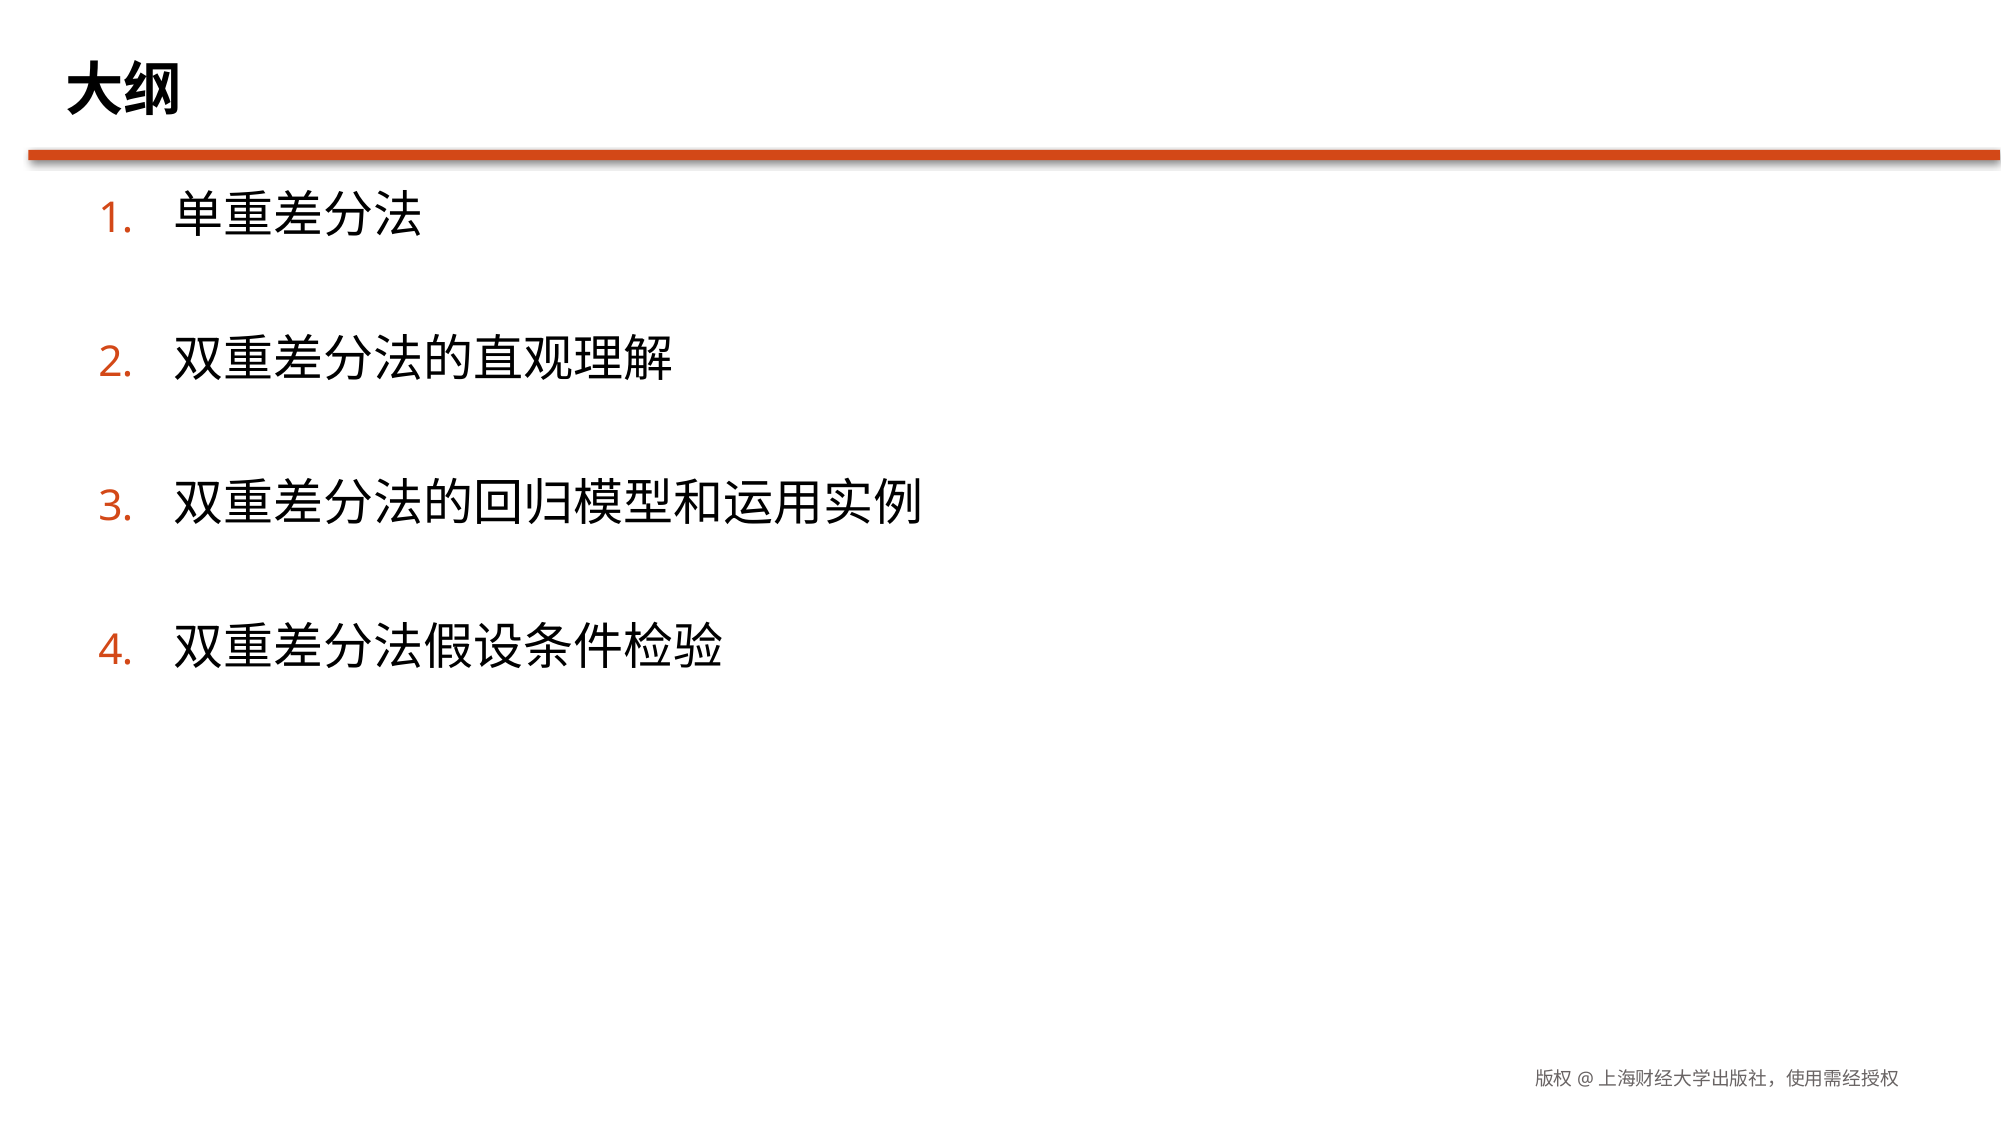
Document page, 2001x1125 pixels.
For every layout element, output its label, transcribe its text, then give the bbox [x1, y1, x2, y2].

title 大纲 [50, 50, 1825, 138]
list 单重差分法 双重差分法的直观理解 双重差分法的回归模型和运用实例 双重差分法假设条件检验 [83, 174, 1867, 1032]
footer 版权@上海财经大学出版社，使用需经授权 [1483, 1046, 1950, 1109]
